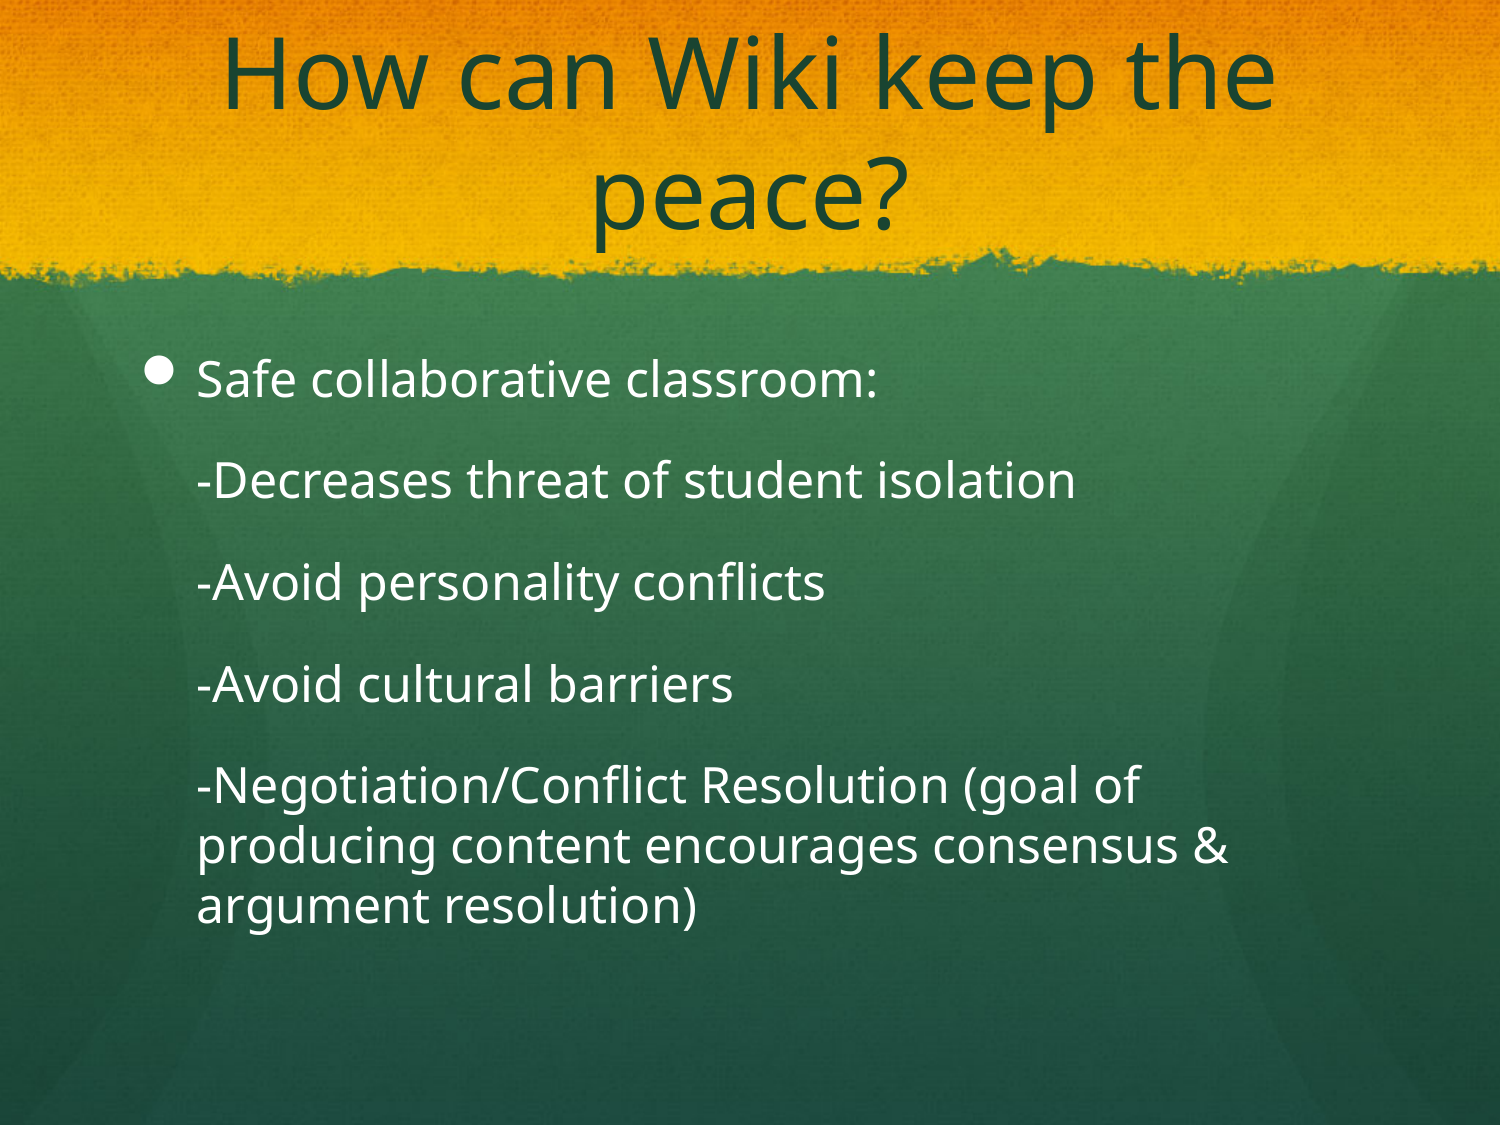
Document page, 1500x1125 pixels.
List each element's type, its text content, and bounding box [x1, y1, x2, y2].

list Safe collaborative classroom: -Decreases threat of student isolation -Avoid personality conflicts -Avoid cultural barriers -Negotiation/Conflict Resolution (goal of producing content encourages consensus & argument resolution) [125, 339, 1375, 1026]
picture [0, 0, 1500, 1125]
title How can Wiki keep the peace? [125, 13, 1375, 246]
